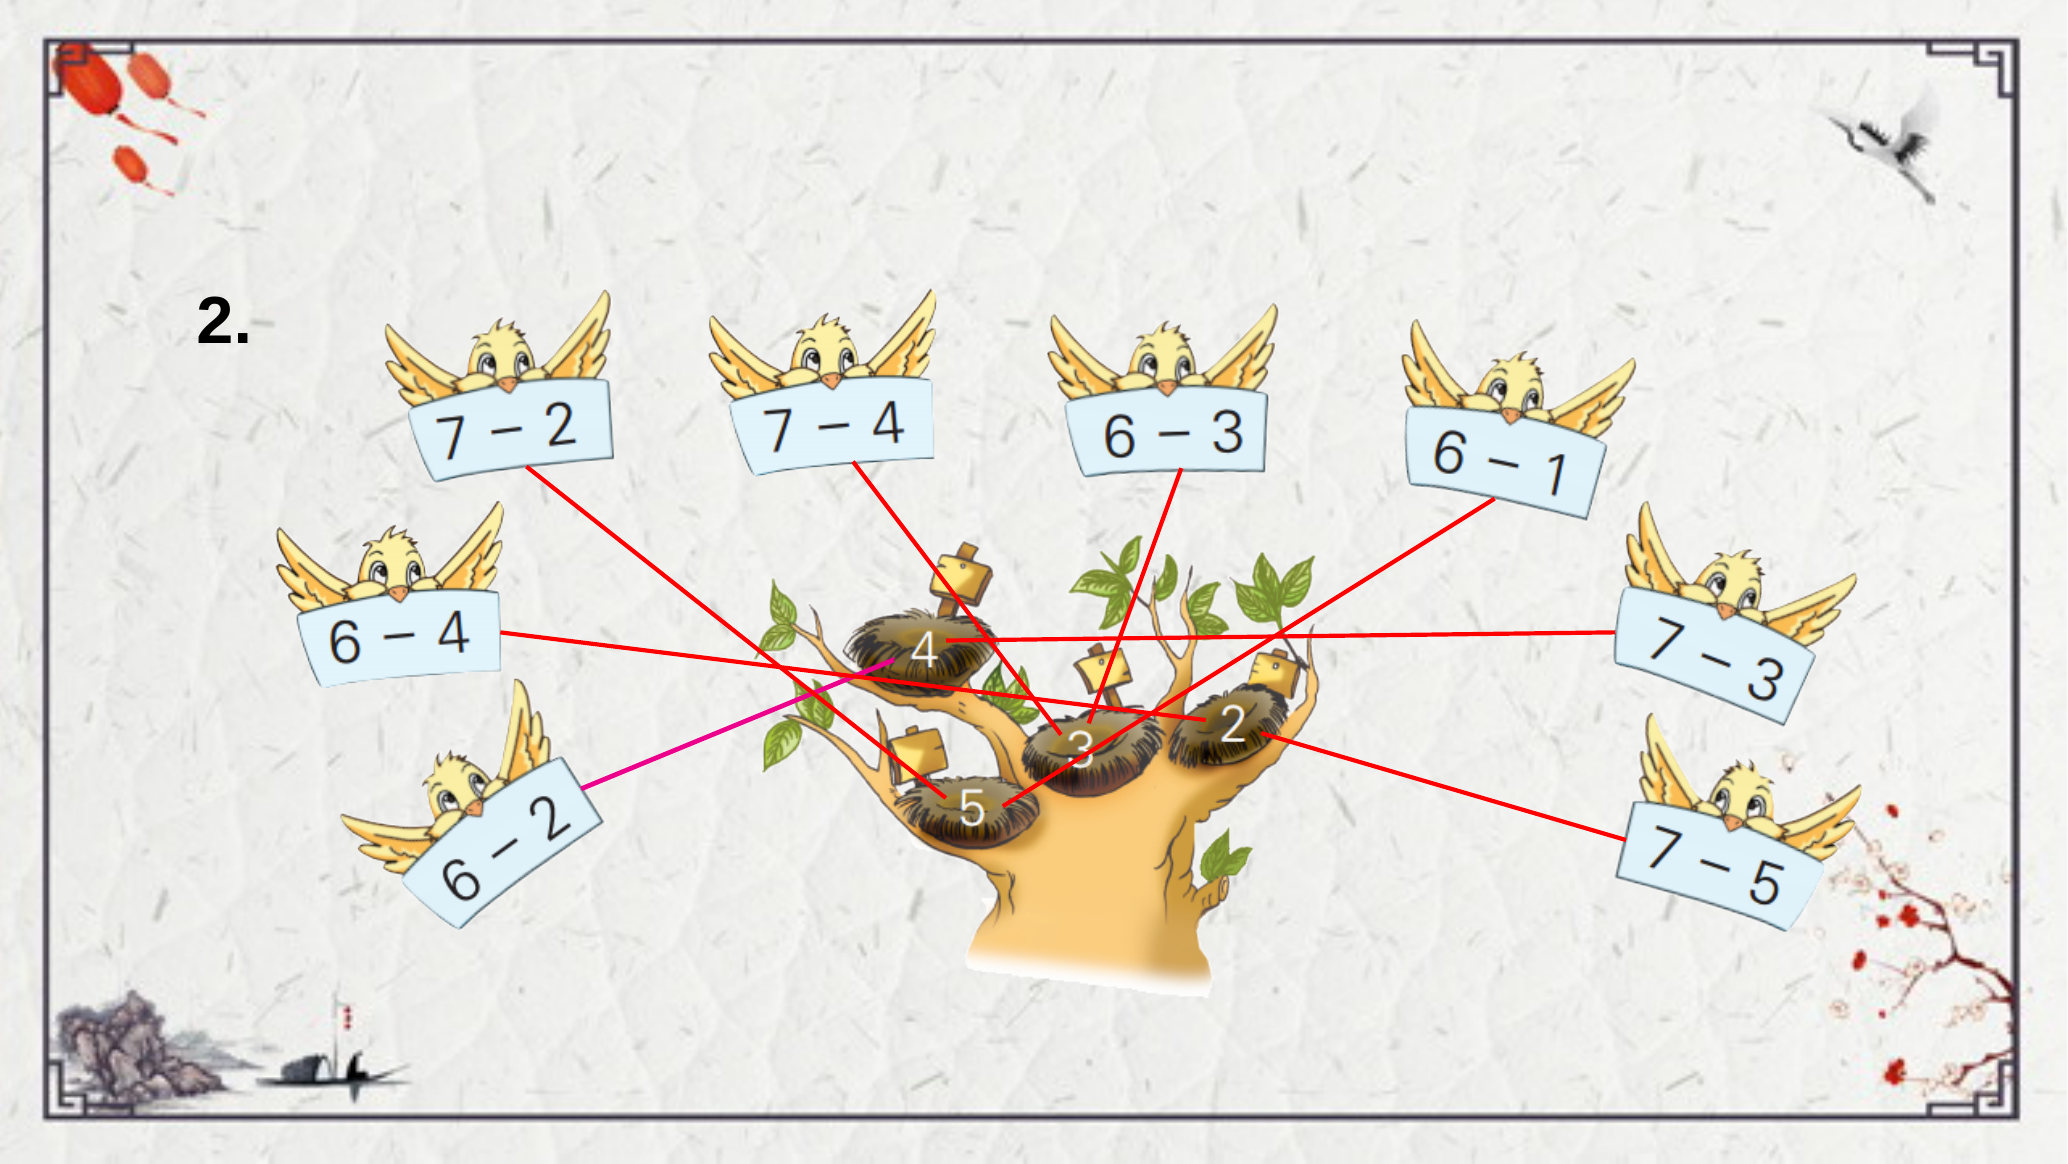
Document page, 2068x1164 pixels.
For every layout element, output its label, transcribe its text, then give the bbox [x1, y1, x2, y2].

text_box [500, 632, 526, 721]
text_box 2. [181, 269, 297, 365]
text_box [946, 632, 1002, 641]
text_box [1495, 632, 1616, 641]
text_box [852, 461, 1061, 735]
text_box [229, 282, 1902, 1016]
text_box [1002, 498, 1495, 807]
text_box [1088, 468, 1182, 498]
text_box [526, 466, 946, 798]
picture [0, 0, 2068, 1164]
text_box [1261, 733, 1627, 841]
